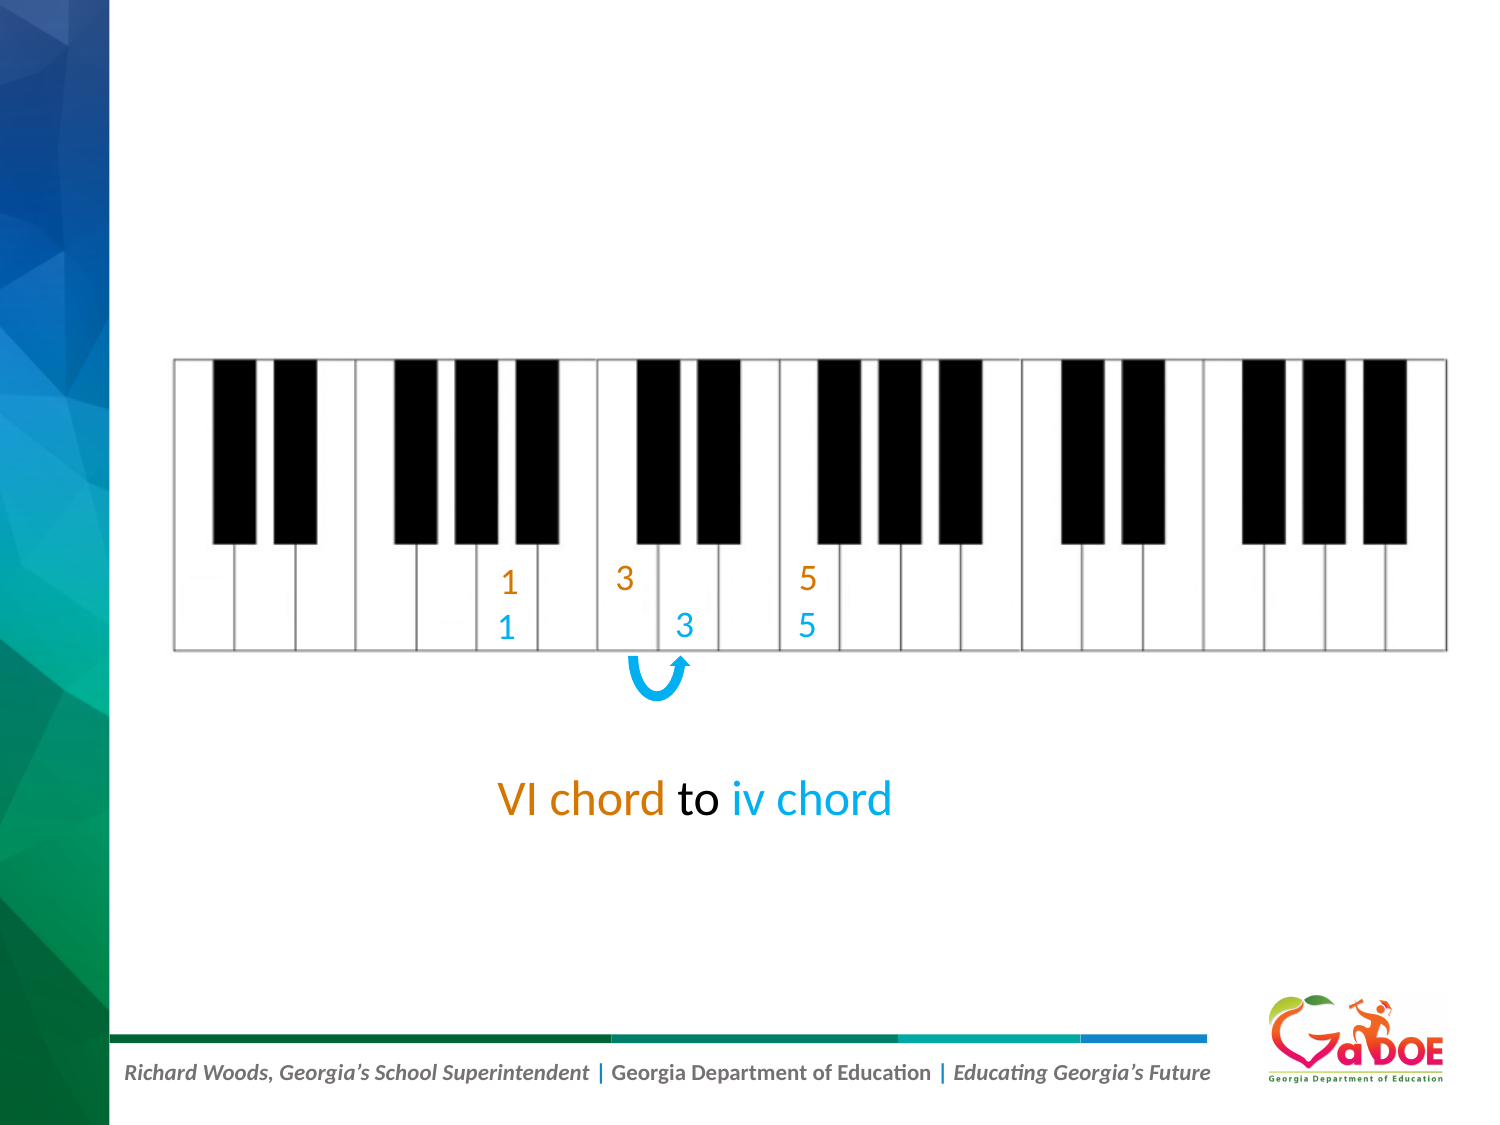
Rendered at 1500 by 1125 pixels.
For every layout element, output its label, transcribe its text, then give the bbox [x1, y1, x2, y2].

picture [0, 0, 110, 1125]
text_box VI chord to iv chord [482, 758, 909, 833]
text_box [628, 664, 691, 702]
picture [1263, 987, 1447, 1089]
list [164, 355, 1457, 664]
